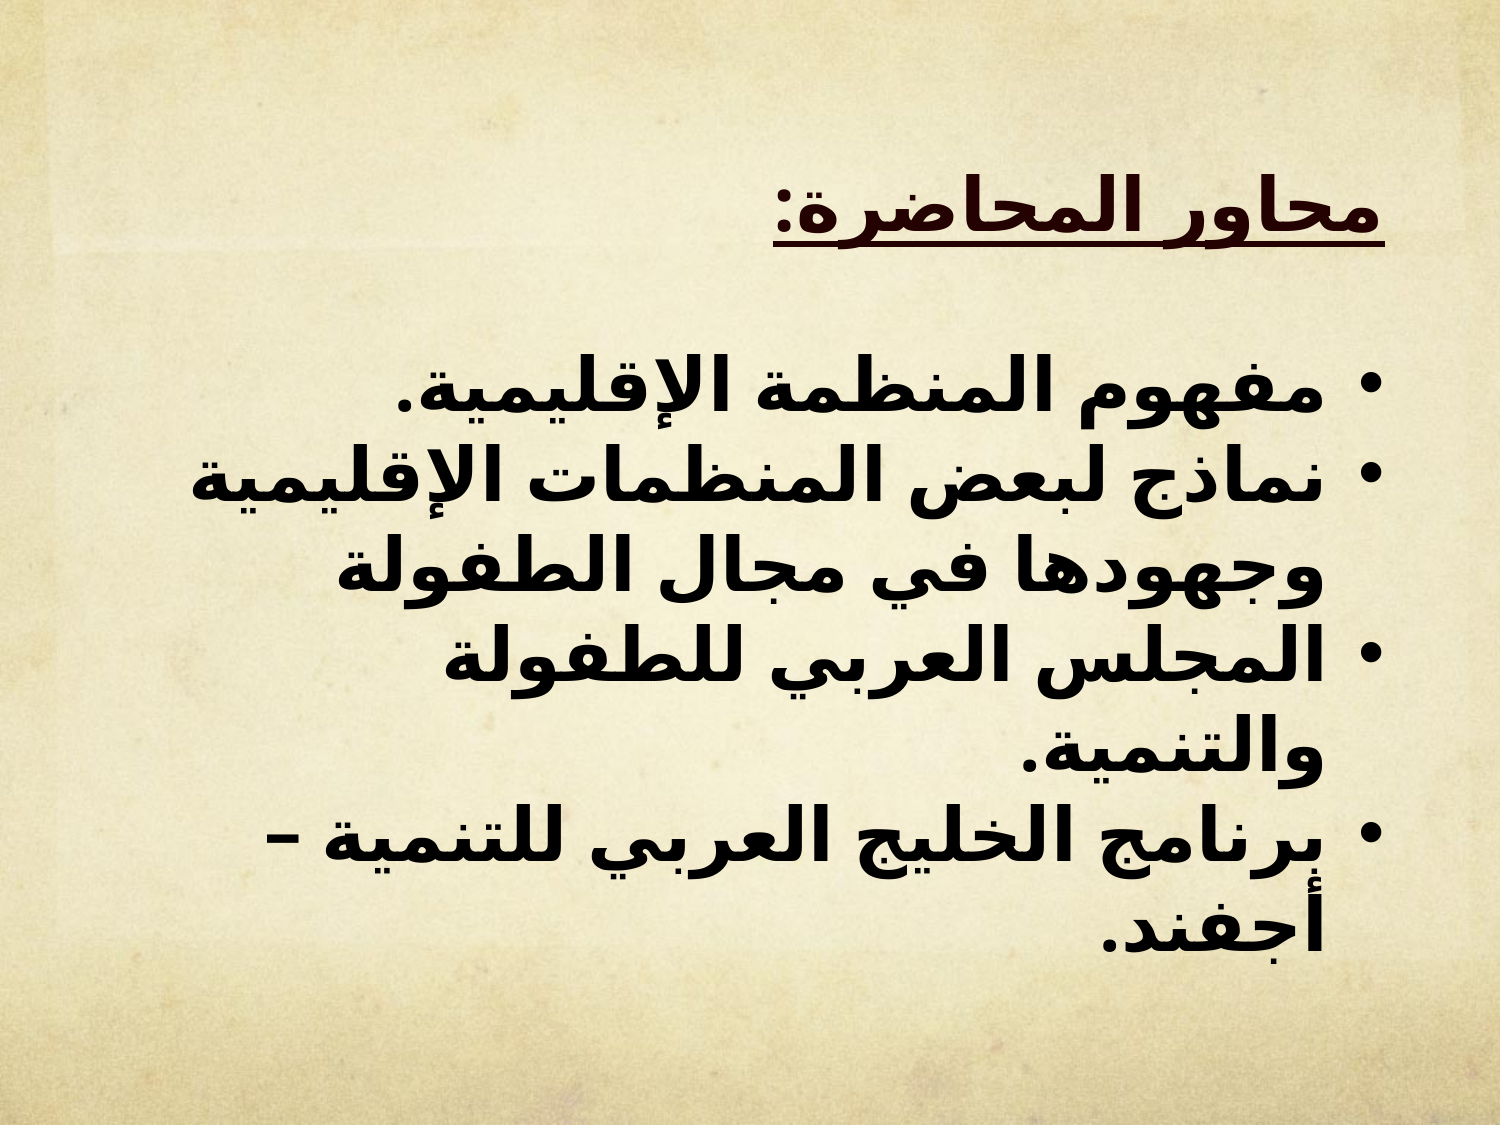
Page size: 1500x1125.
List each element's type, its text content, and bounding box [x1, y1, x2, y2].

picture [0, 0, 1500, 1125]
text_box محاور المحاضرة: مفهوم المنظمة الإقليمية. نماذج لبعض المنظمات الإقليمية وجهودها في مجال الطفولة المجلس العربي للطفولة والتنمية. برنامج الخليج العربي للتنمية – أجفند. [159, 148, 1400, 974]
